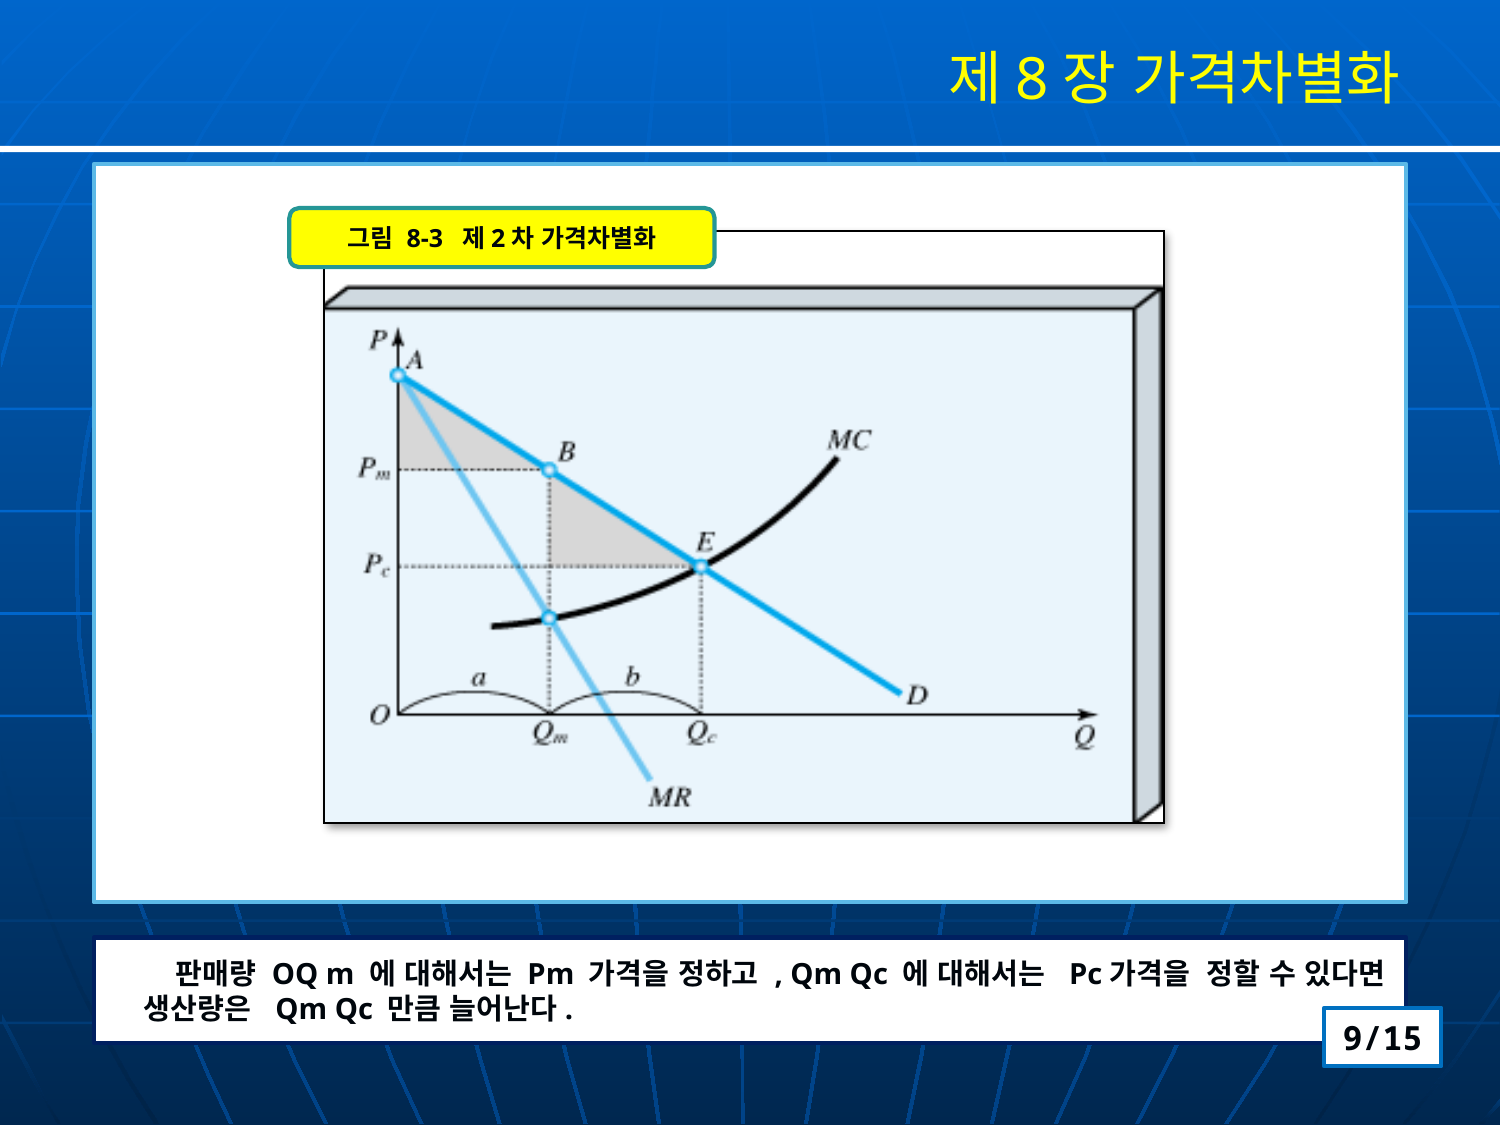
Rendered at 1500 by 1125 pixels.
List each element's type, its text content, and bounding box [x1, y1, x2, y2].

text_box 판매량 OQ m 에 대해서는 Pm 가격을 정하고 , Qm Qc 에 대해서는 Pc가격을 정할 수 있다면 생산량은 Qm Qc 만큼 늘어난다. [92, 935, 1408, 1045]
text_box [92, 162, 1408, 904]
text_box 9/15 [1322, 1006, 1443, 1068]
picture [324, 231, 1164, 823]
text_box 그림 8-3 제2차 가격차별화 [287, 205, 717, 270]
text_box 제8장 가격차별화 [933, 34, 1416, 119]
